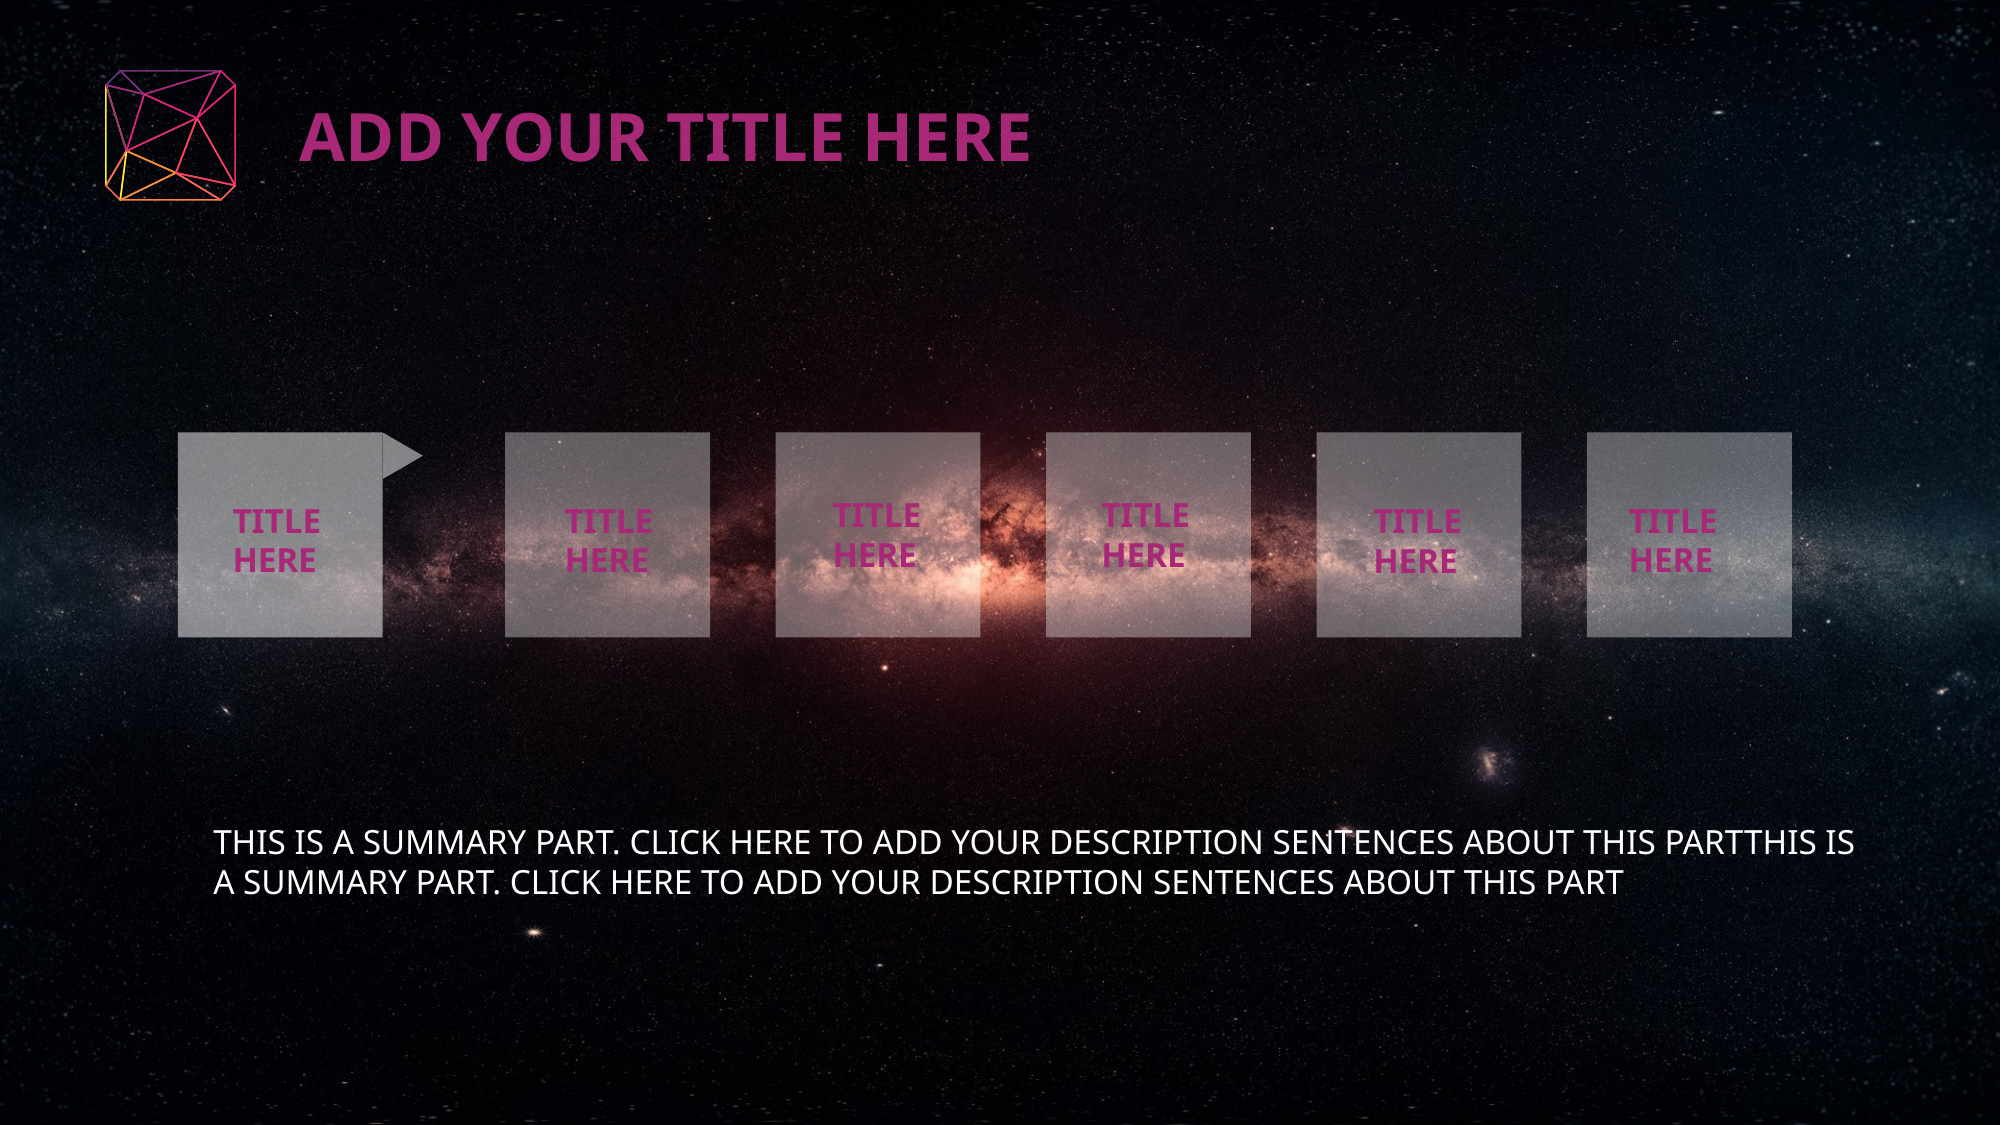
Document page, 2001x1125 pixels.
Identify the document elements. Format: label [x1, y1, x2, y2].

text_box [105, 70, 1354, 200]
text_box [177, 432, 423, 638]
picture [0, 0, 2000, 1125]
